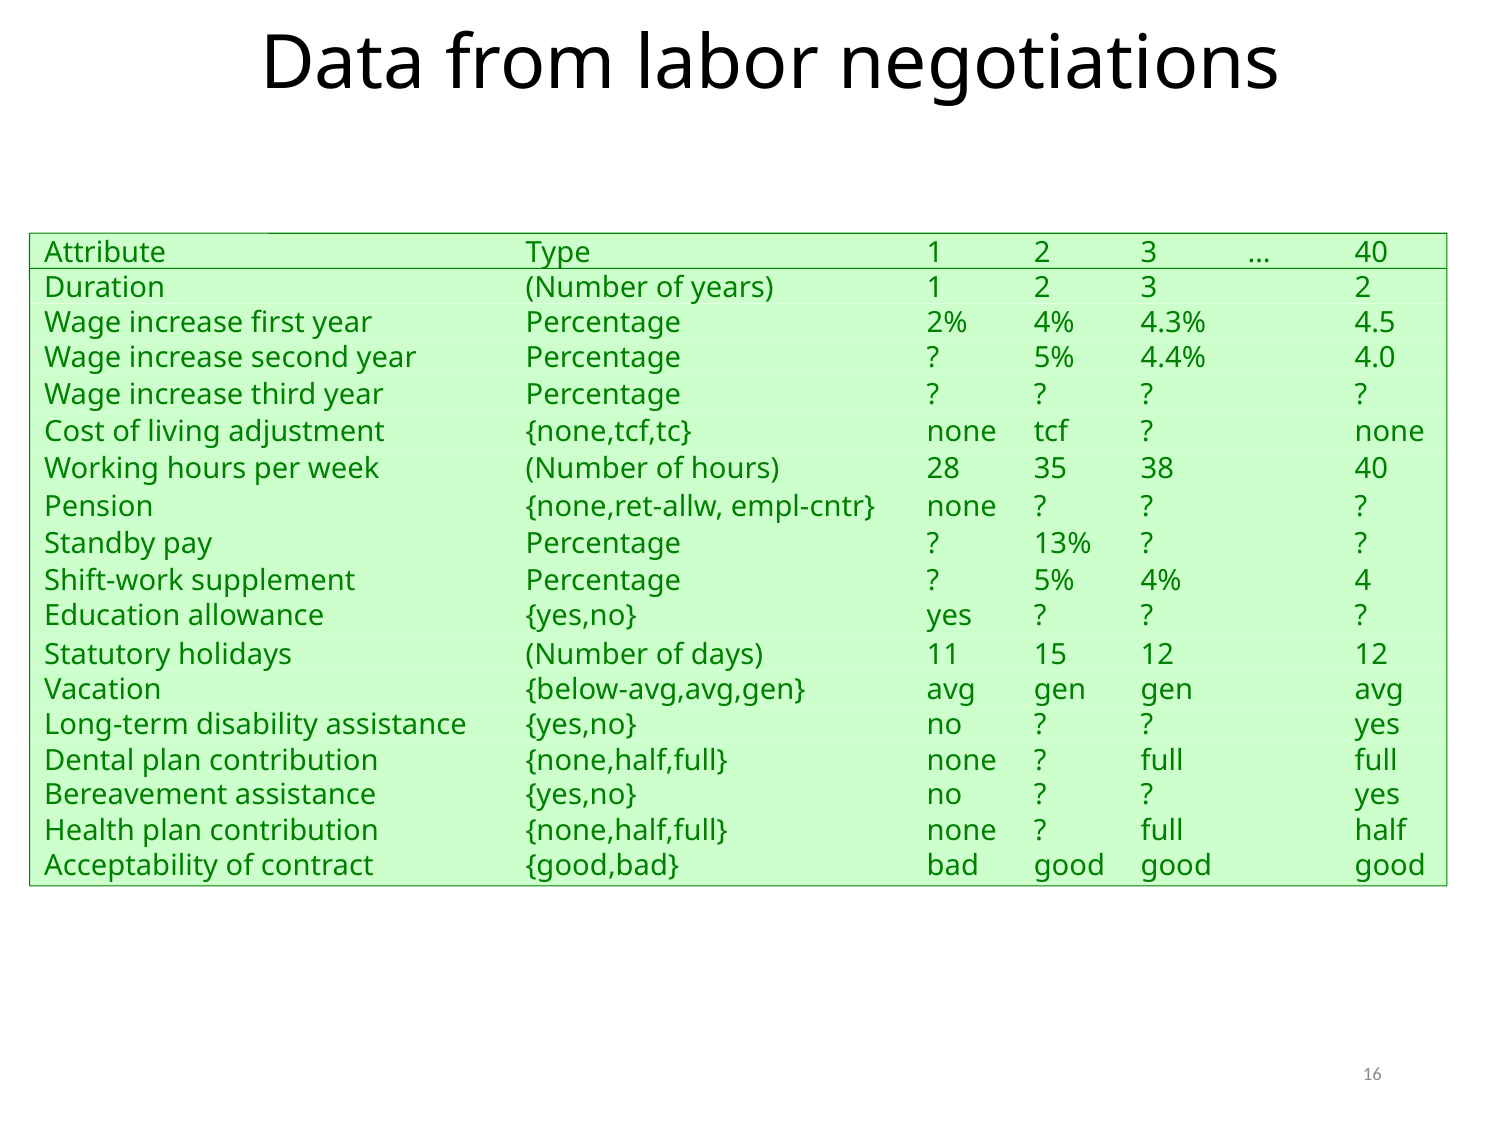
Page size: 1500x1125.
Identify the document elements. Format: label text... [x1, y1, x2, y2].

slide_number 16 [1059, 1042, 1397, 1103]
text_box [29, 233, 1447, 886]
title Data from labor negotiations [245, 0, 1500, 159]
